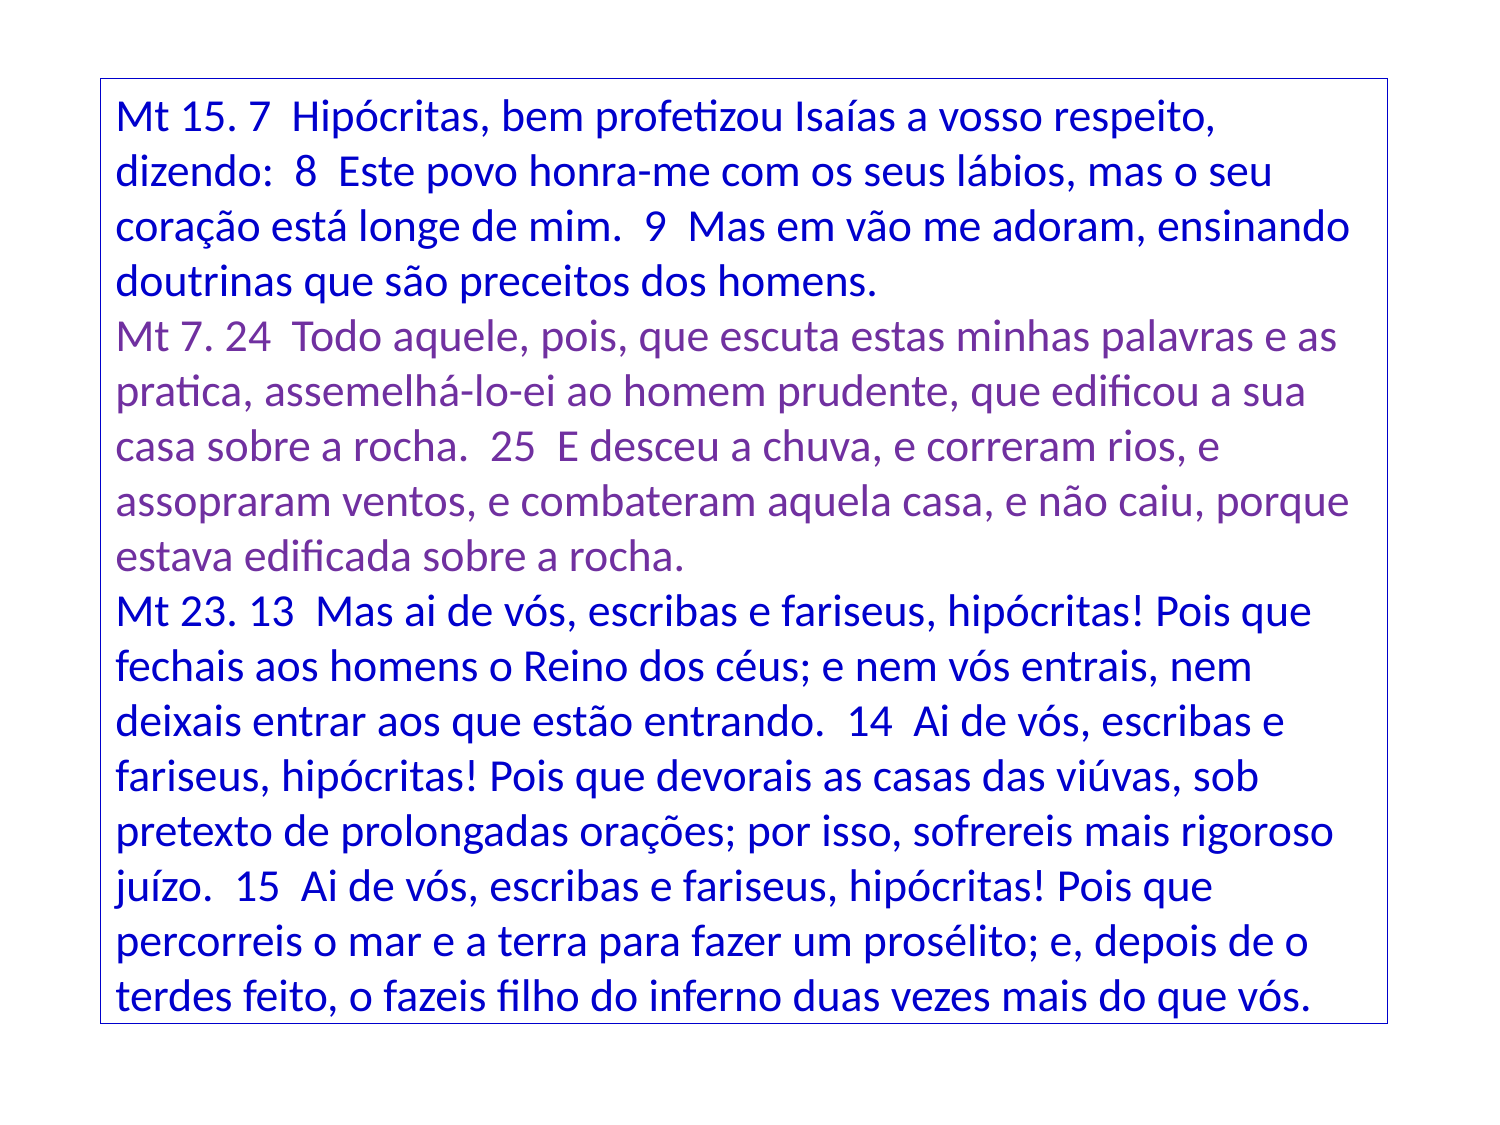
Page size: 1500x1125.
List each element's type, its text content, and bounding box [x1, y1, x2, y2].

list Mt 15. 7 Hipócritas, bem profetizou Isaías a vosso respeito, dizendo: 8 Este povo honra-me com os seus lábios, mas o seu coração está longe de mim. 9 Mas em vão me adoram, ensinando doutrinas que são preceitos dos homens. Mt 7. 24 Todo aquele, pois, que escuta estas minhas palavras e as pratica, assemelhá-lo-ei ao homem prudente, que edificou a sua casa sobre a rocha. 25 E desceu a chuva, e correram rios, e assopraram ventos, e combateram aquela casa, e não caiu, porque estava edificada sobre a rocha. Mt 23. 13 Mas ai de vós, escribas e fariseus, hipócritas! Pois que fechais aos homens o Reino dos céus; e nem vós entrais, nem deixais entrar aos que estão entrando. 14 Ai de vós, escribas e fariseus, hipócritas! Pois que devorais as casas das viúvas, sob pretexto de prolongadas orações; por isso, sofrereis mais rigoroso juízo. 15 Ai de vós, escribas e fariseus, hipócritas! Pois que percorreis o mar e a terra para fazer um prosélito; e, depois de o terdes feito, o fazeis filho do inferno duas vezes mais do que vós. [100, 78, 1388, 1024]
